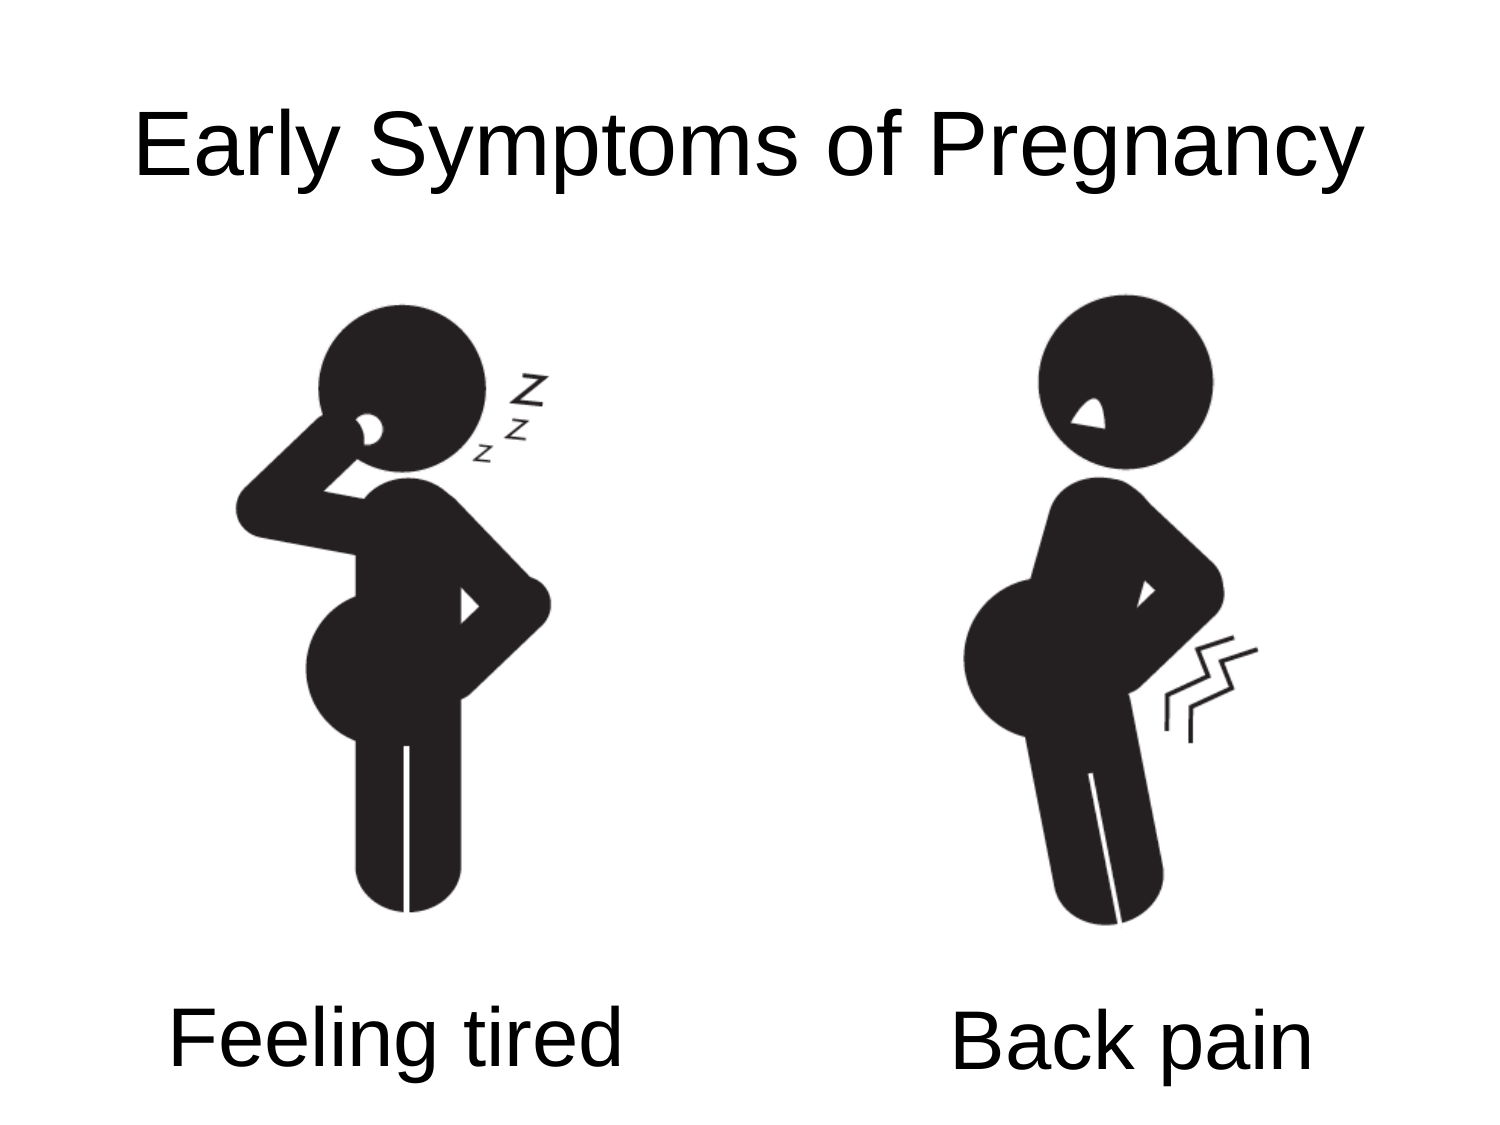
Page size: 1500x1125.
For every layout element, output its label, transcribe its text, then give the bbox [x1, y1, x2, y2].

text_box Feeling tired [74, 1013, 718, 1091]
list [74, 262, 738, 1006]
title Early Symptoms of Pregnancy [75, 45, 1425, 233]
text_box Back pain [811, 978, 1454, 1094]
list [762, 246, 1426, 990]
